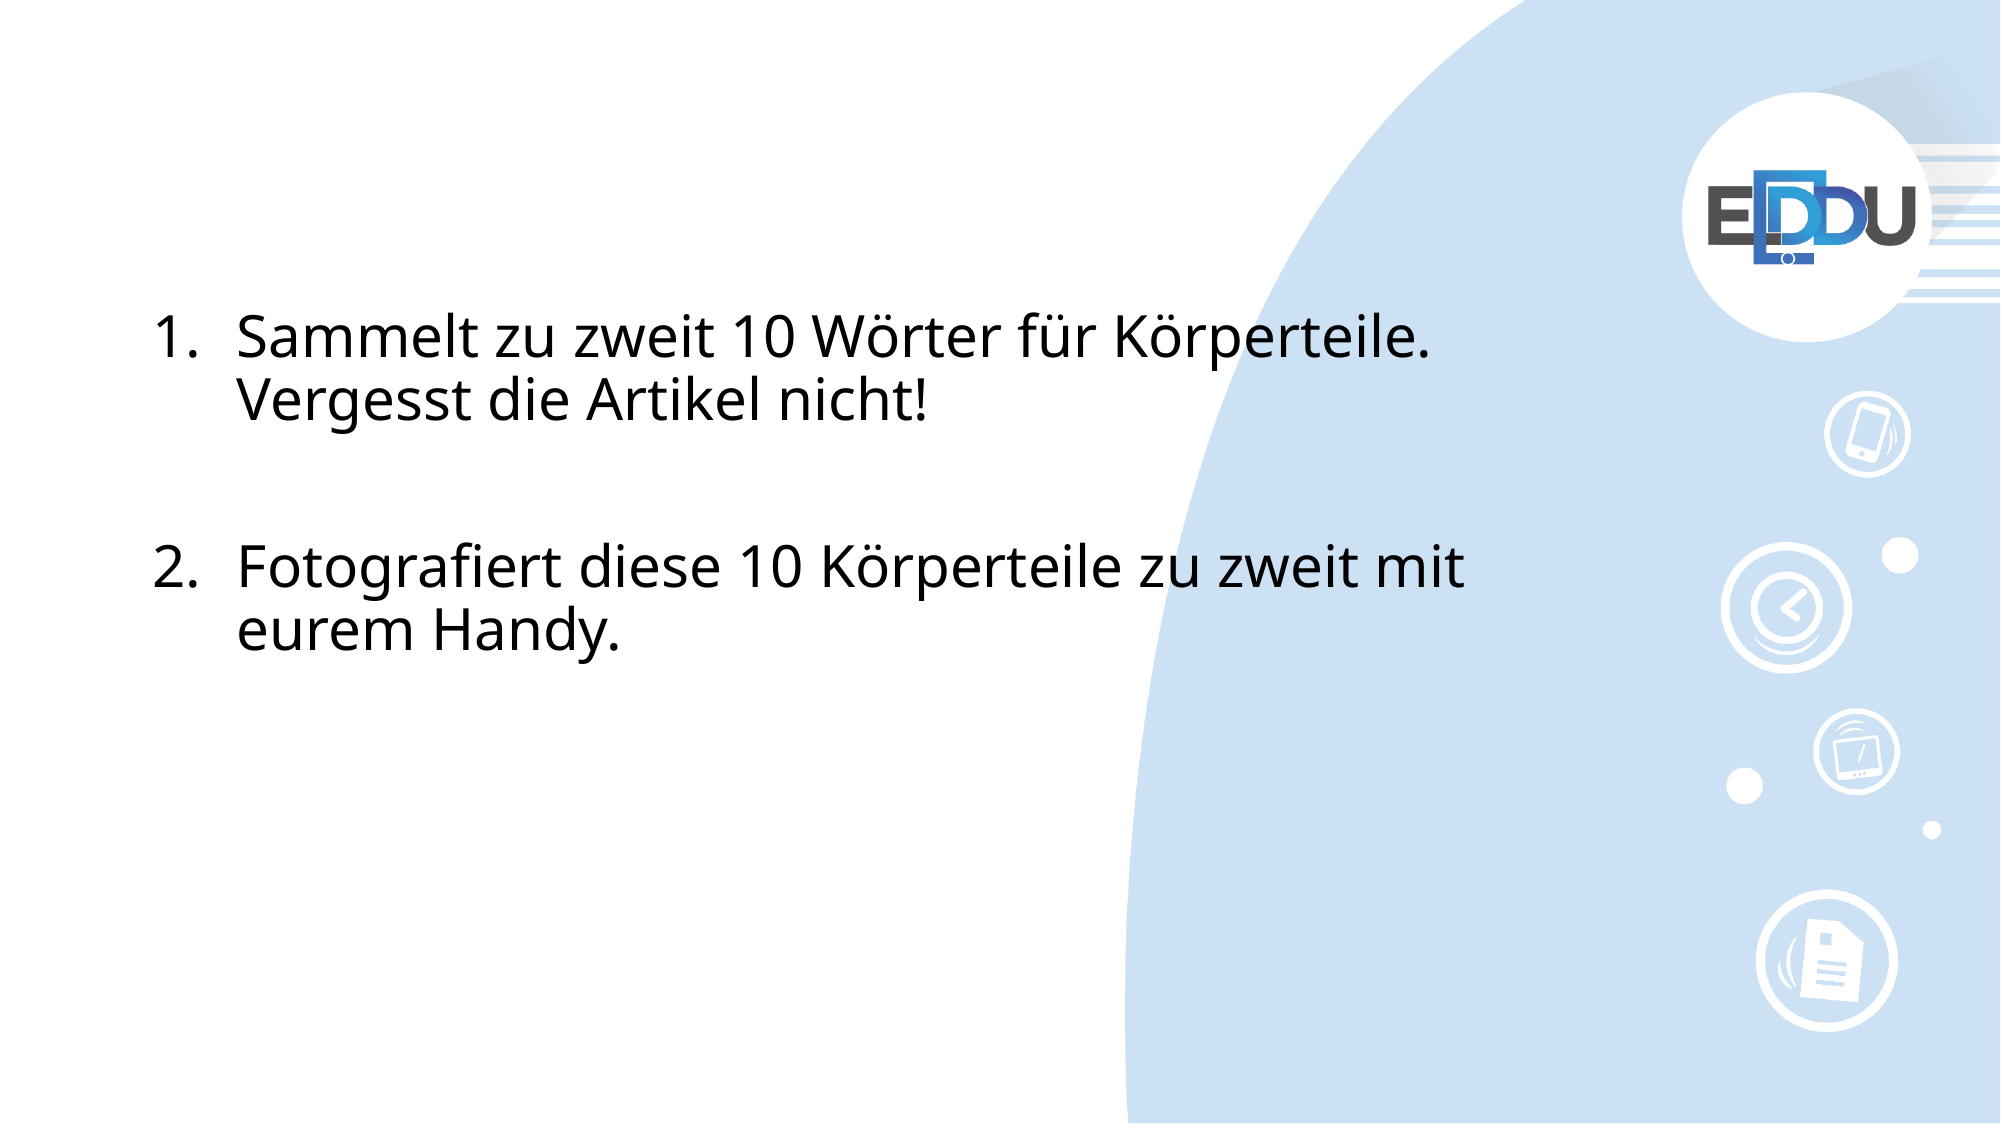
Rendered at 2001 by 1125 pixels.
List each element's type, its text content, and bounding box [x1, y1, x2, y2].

list Sammelt zu zweit 10 Wörter für Körperteile. Vergesst die Artikel nicht! Fotografiert diese 10 Körperteile zu zweit mit eurem Handy. [137, 299, 1595, 1014]
picture [0, 0, 2001, 1125]
